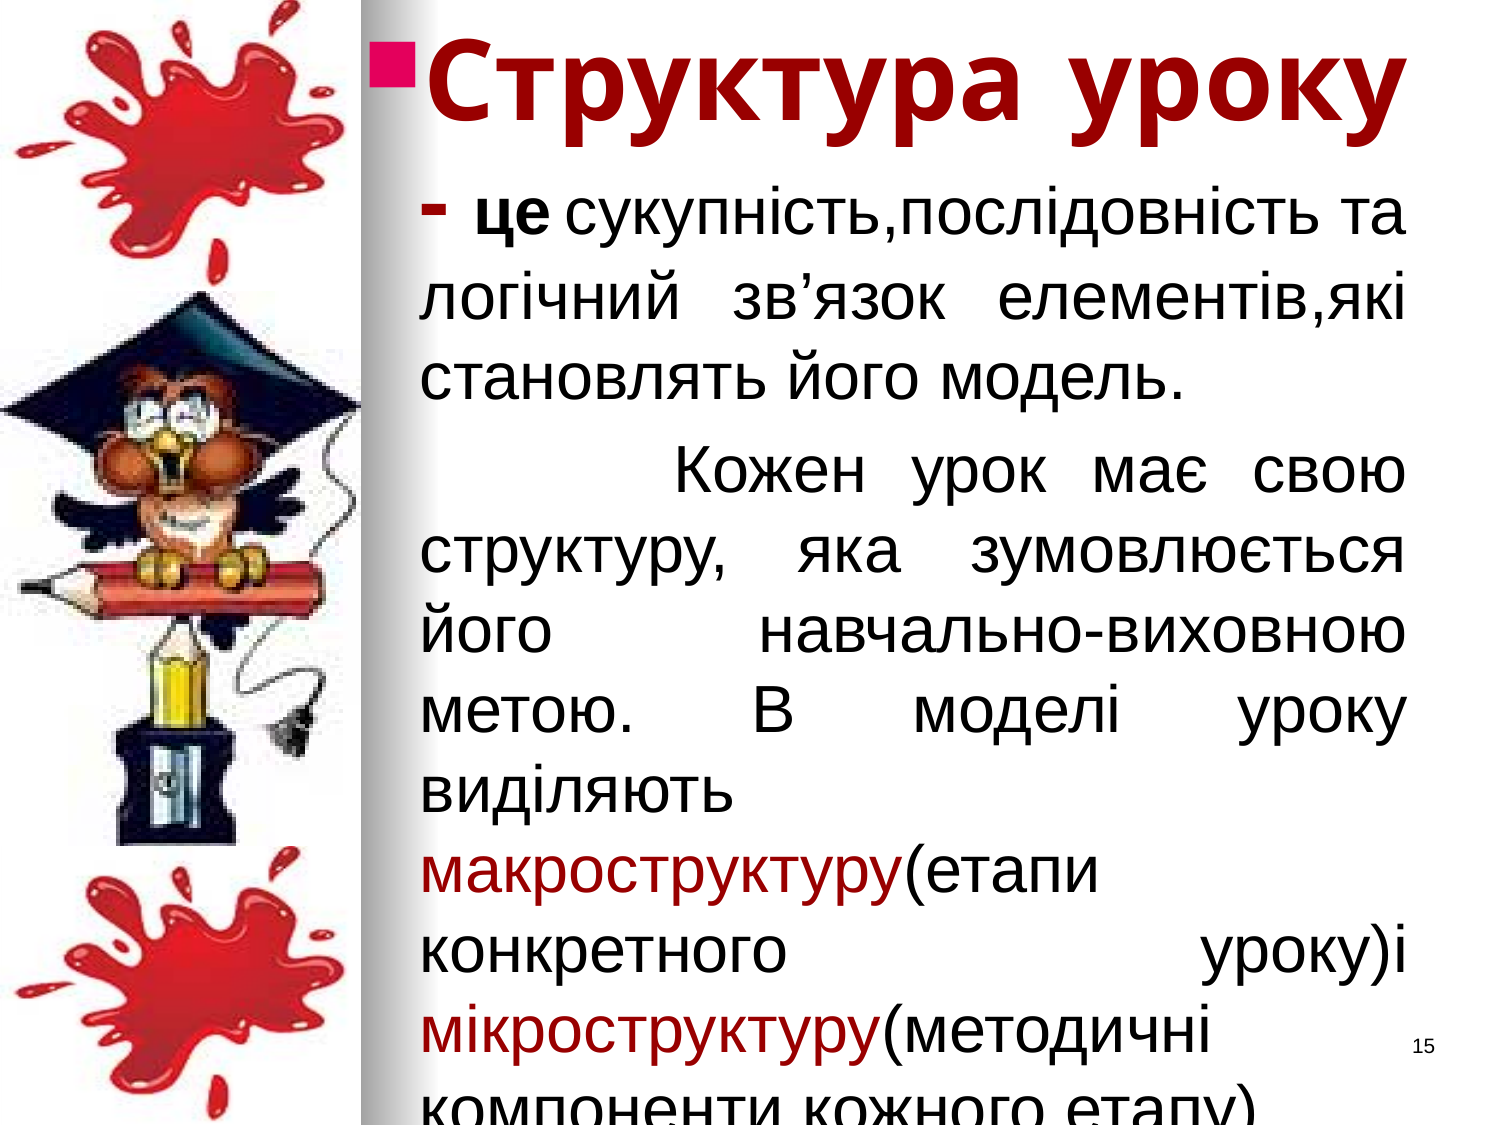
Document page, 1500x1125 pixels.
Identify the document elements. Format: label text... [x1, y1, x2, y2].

list Структура уроку - це сукупність,послідовність та логічний зв’язок елементів,які становлять його модель. Кожен урок має свою структуру, яка зумовлюється його навчально-виховною метою. В моделі уроку виділяють макроструктуру(етапи конкретного уроку)і мікроструктуру(методичні компоненти кожного етапу) [362, 0, 1424, 1106]
picture [0, 0, 361, 1125]
slide_number 15 [1424, 1025, 1450, 1100]
